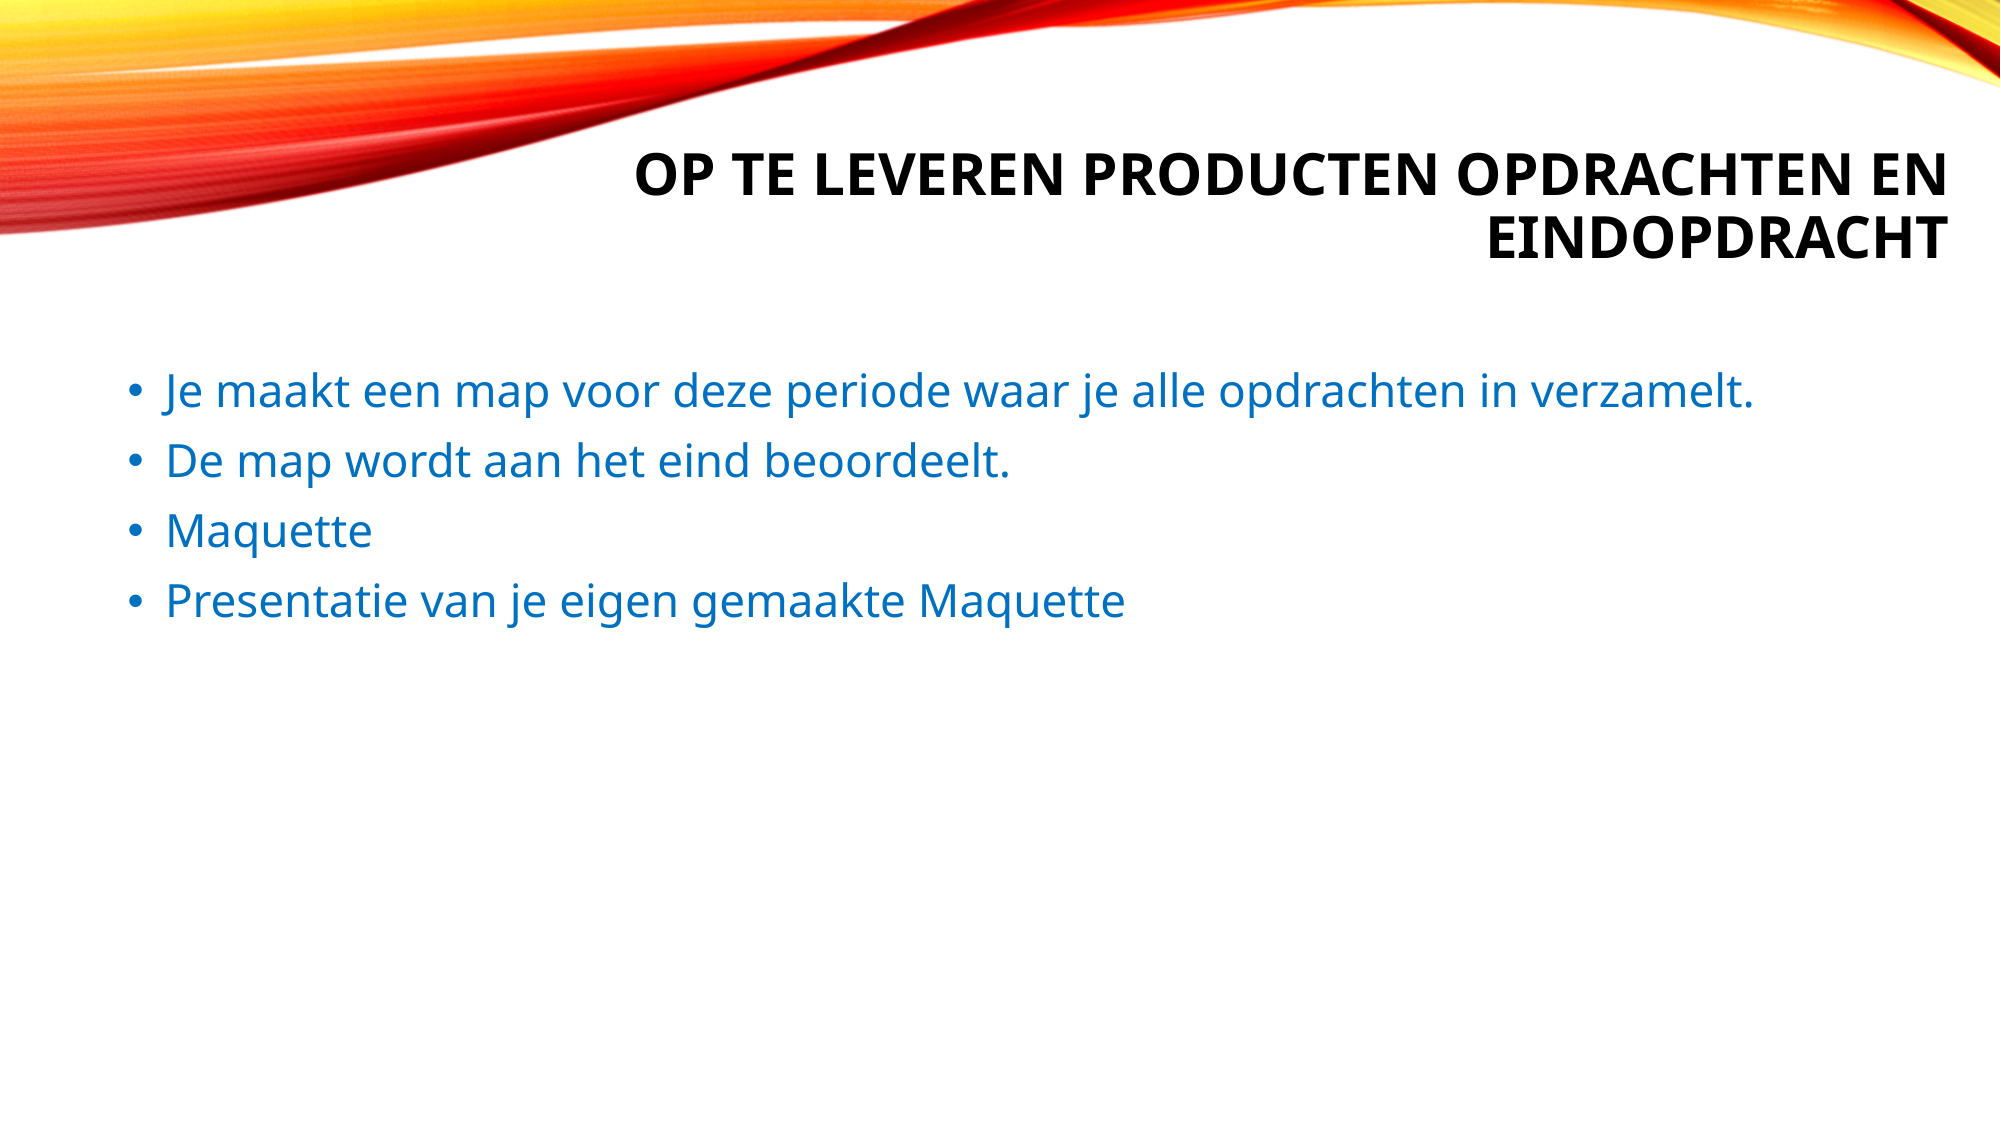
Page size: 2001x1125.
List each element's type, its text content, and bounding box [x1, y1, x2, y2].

title Op te leveren producten opdrachten en eindopdracht [551, 102, 1965, 315]
list Je maakt een map voor deze periode waar je alle opdrachten in verzamelt. De map wordt aan het eind beoordeelt. Maquette Presentatie van je eigen gemaakte Maquette [112, 360, 1888, 1021]
picture [0, 0, 2000, 237]
